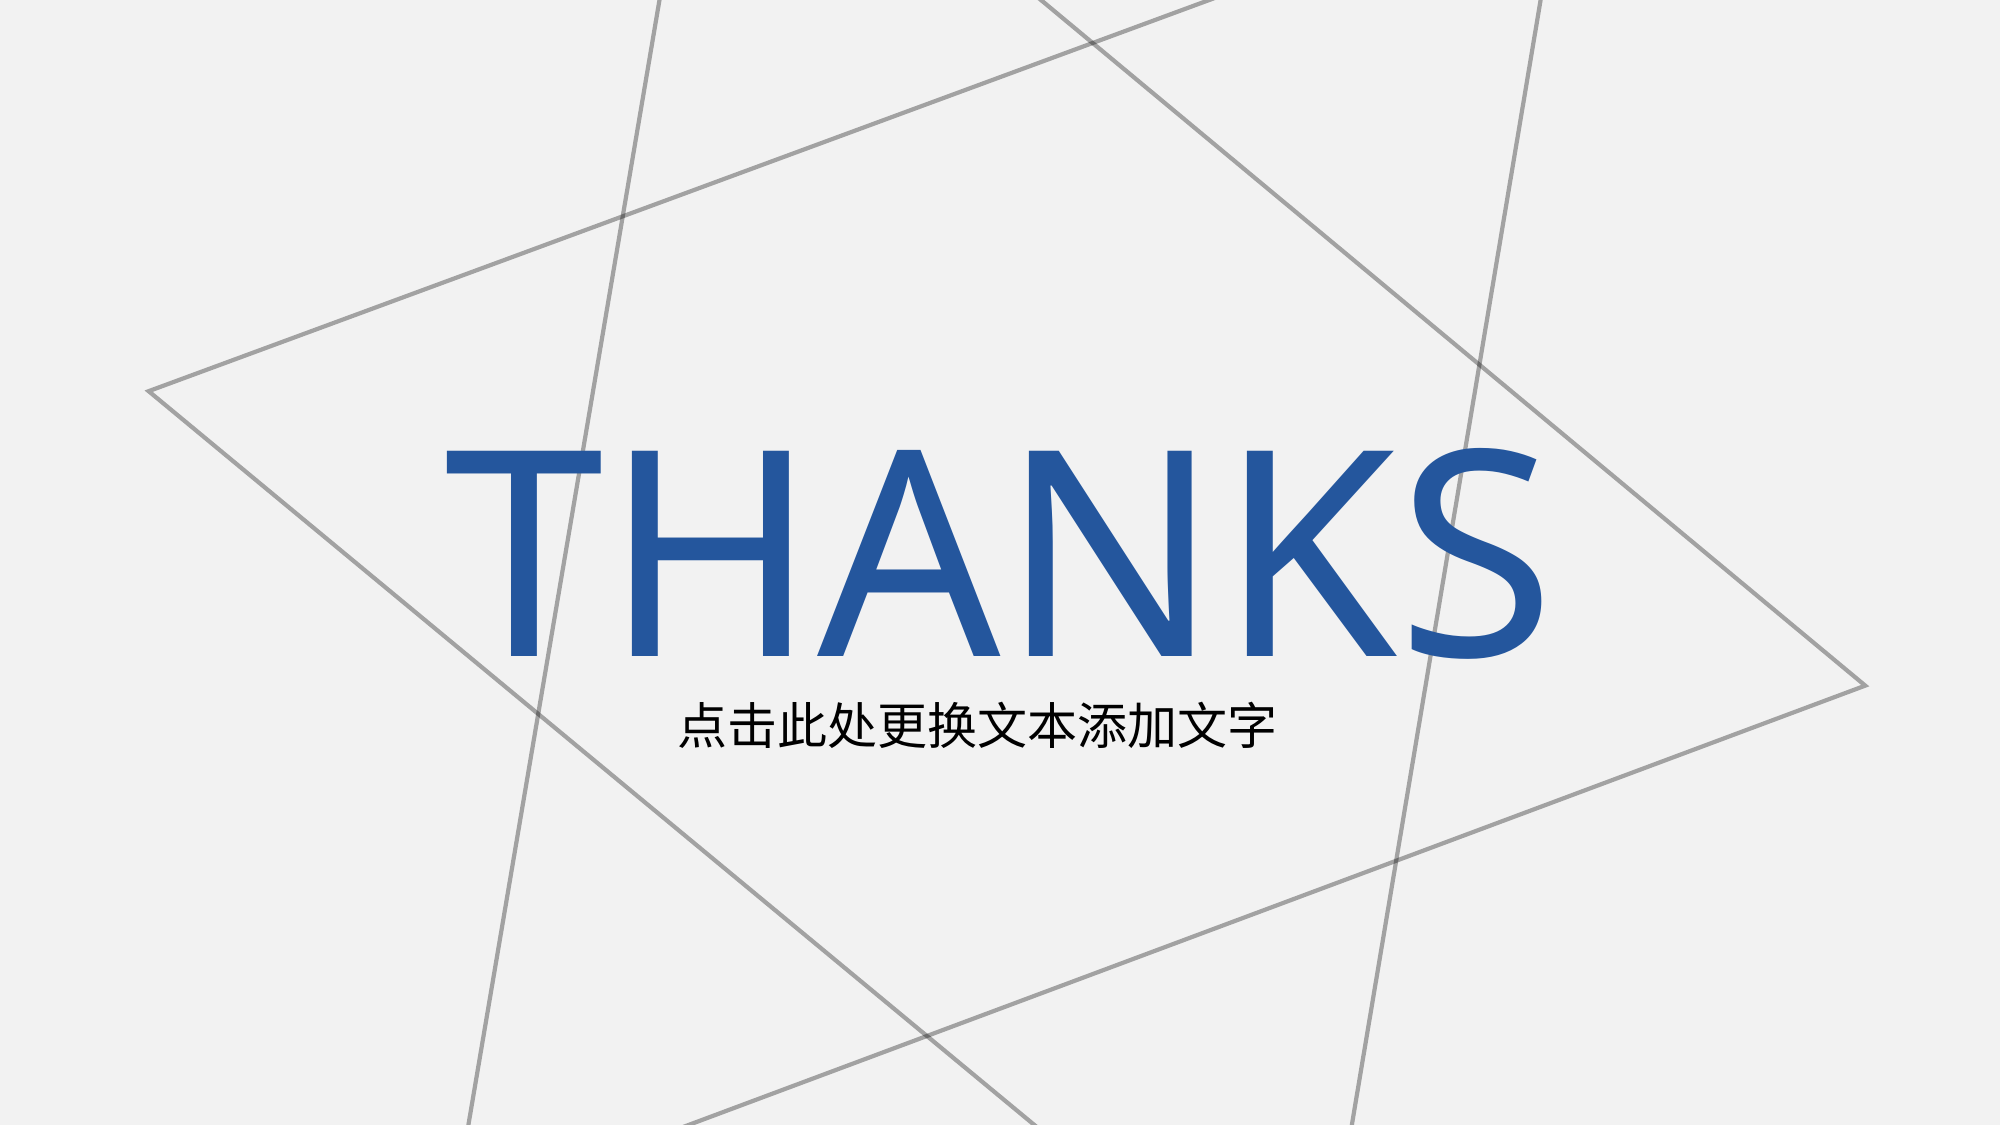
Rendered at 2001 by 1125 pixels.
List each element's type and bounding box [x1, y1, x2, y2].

text_box [312, 0, 1910, 1125]
